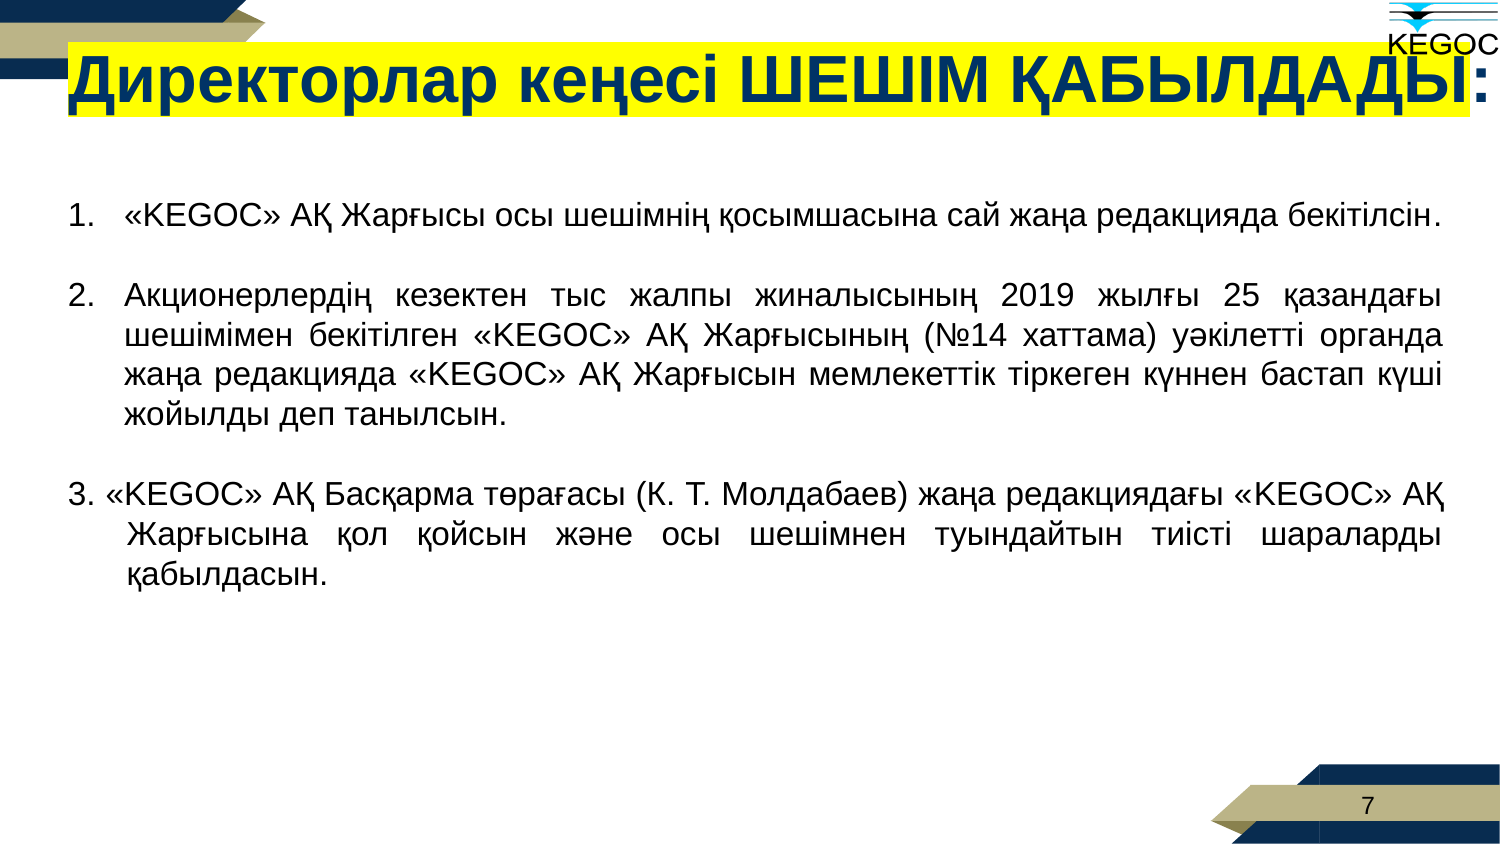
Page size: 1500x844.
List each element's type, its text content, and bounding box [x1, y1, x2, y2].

slide_number 7 [1349, 781, 1500, 827]
text_box Директорлар кеңесі ШЕШІМ ҚАБЫЛДАДЫ: [53, 28, 1500, 124]
picture [1387, 1, 1500, 56]
text_box «KEGOC» АҚ Жарғысы осы шешімнің қосымшасына сай жаңа редакцияда бекітілсін. Акционерлердің кезектен тыс жалпы жиналысының 2019 жылғы 25 қазандағы шешімімен бекітілген «KEGOC» АҚ Жарғысының (№14 хаттама) уәкілетті органда жаңа редакцияда «KEGOC» АҚ Жарғысын мемлекеттік тіркеген күннен бастап күші жойылды деп танылсын. 3. «KEGOC» АҚ Басқарма төрағасы (К. Т. Молдабаев) жаңа редакциядағы «KEGOC» АҚ Жарғысына қол қойсын және осы шешімнен туындайтын тиісті шараларды қабылдасын. [53, 185, 1459, 640]
